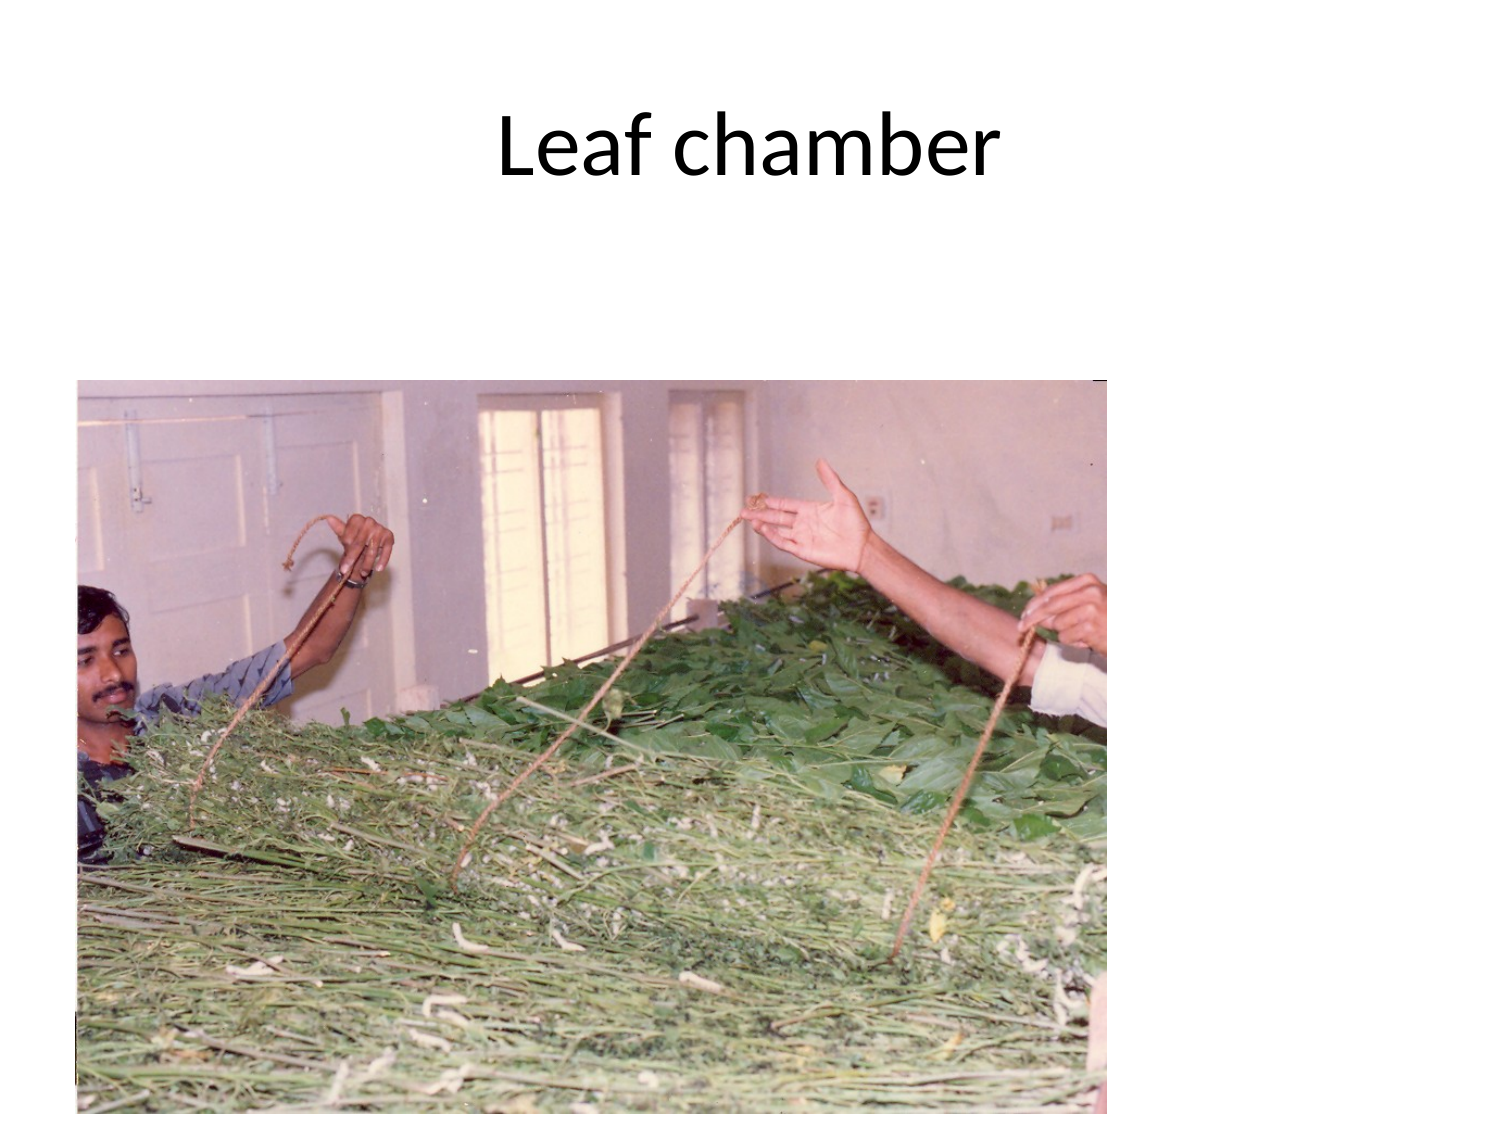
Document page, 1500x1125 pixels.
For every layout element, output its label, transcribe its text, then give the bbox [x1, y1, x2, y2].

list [74, 379, 1107, 1115]
title Leaf chamber [75, 45, 1425, 233]
